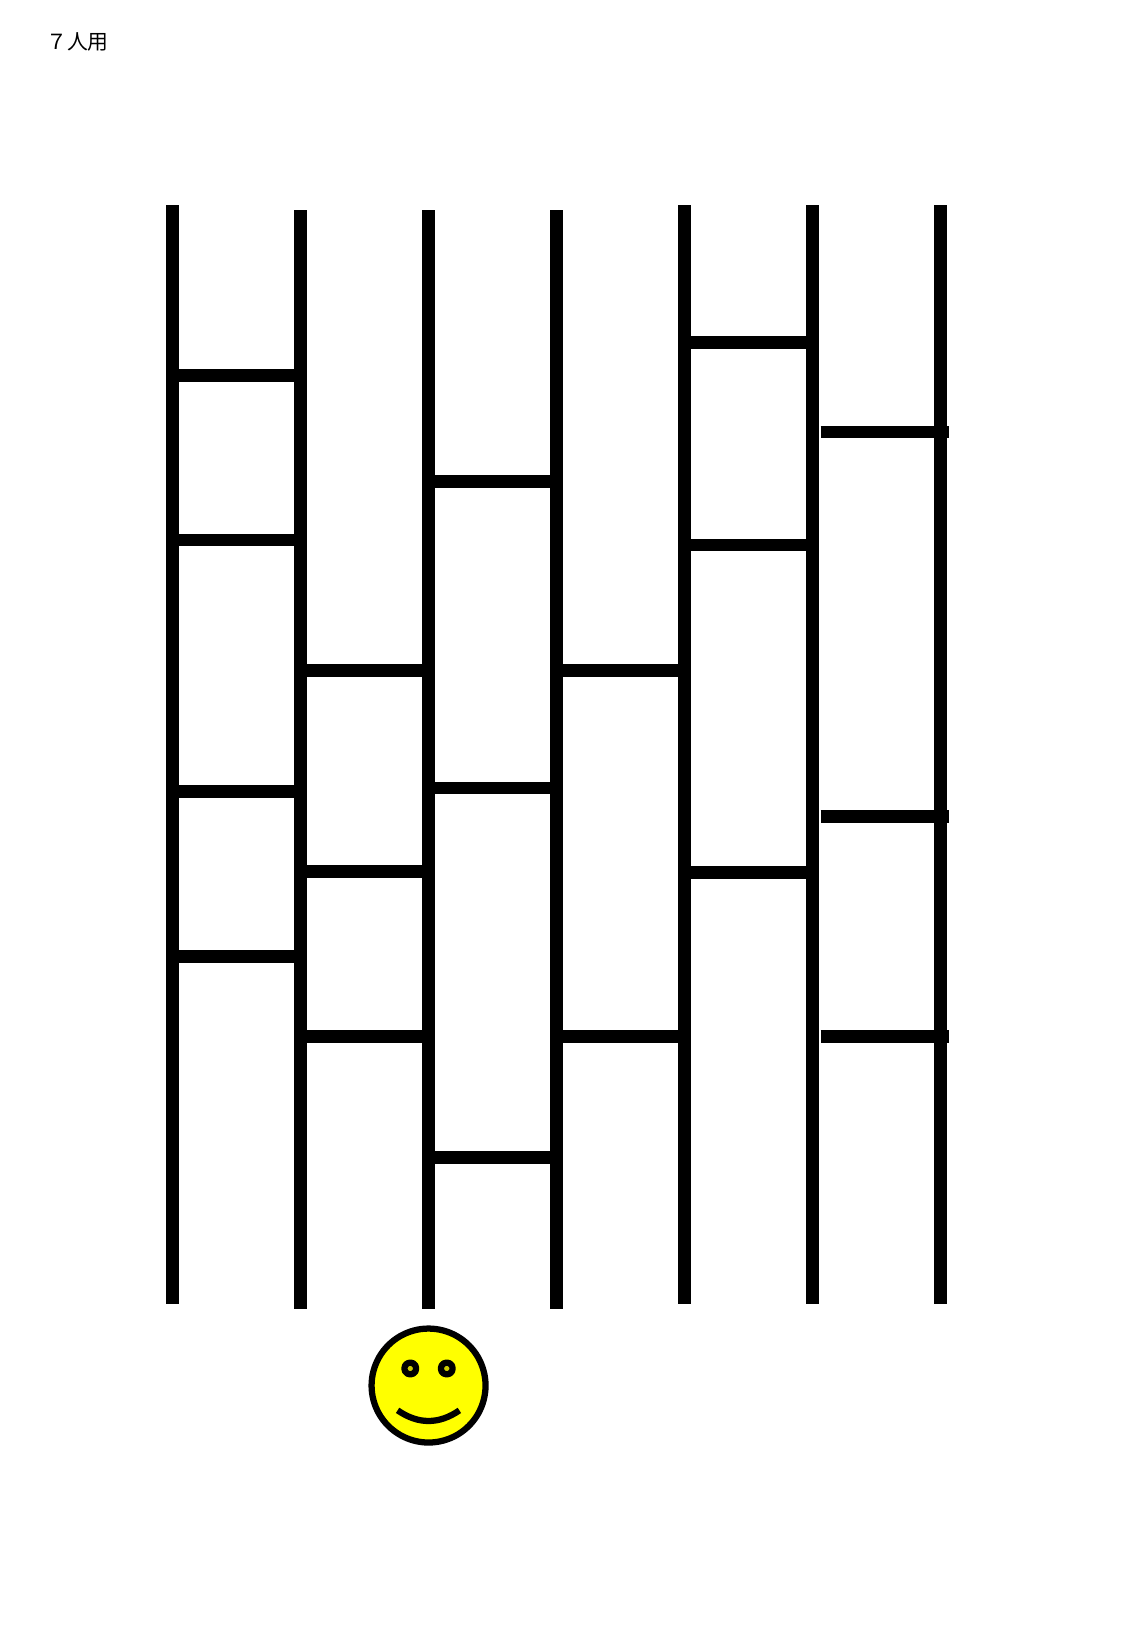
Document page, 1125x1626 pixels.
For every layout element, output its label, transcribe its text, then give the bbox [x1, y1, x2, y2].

text_box ７人用 [31, 21, 124, 61]
text_box [369, 1326, 488, 1445]
